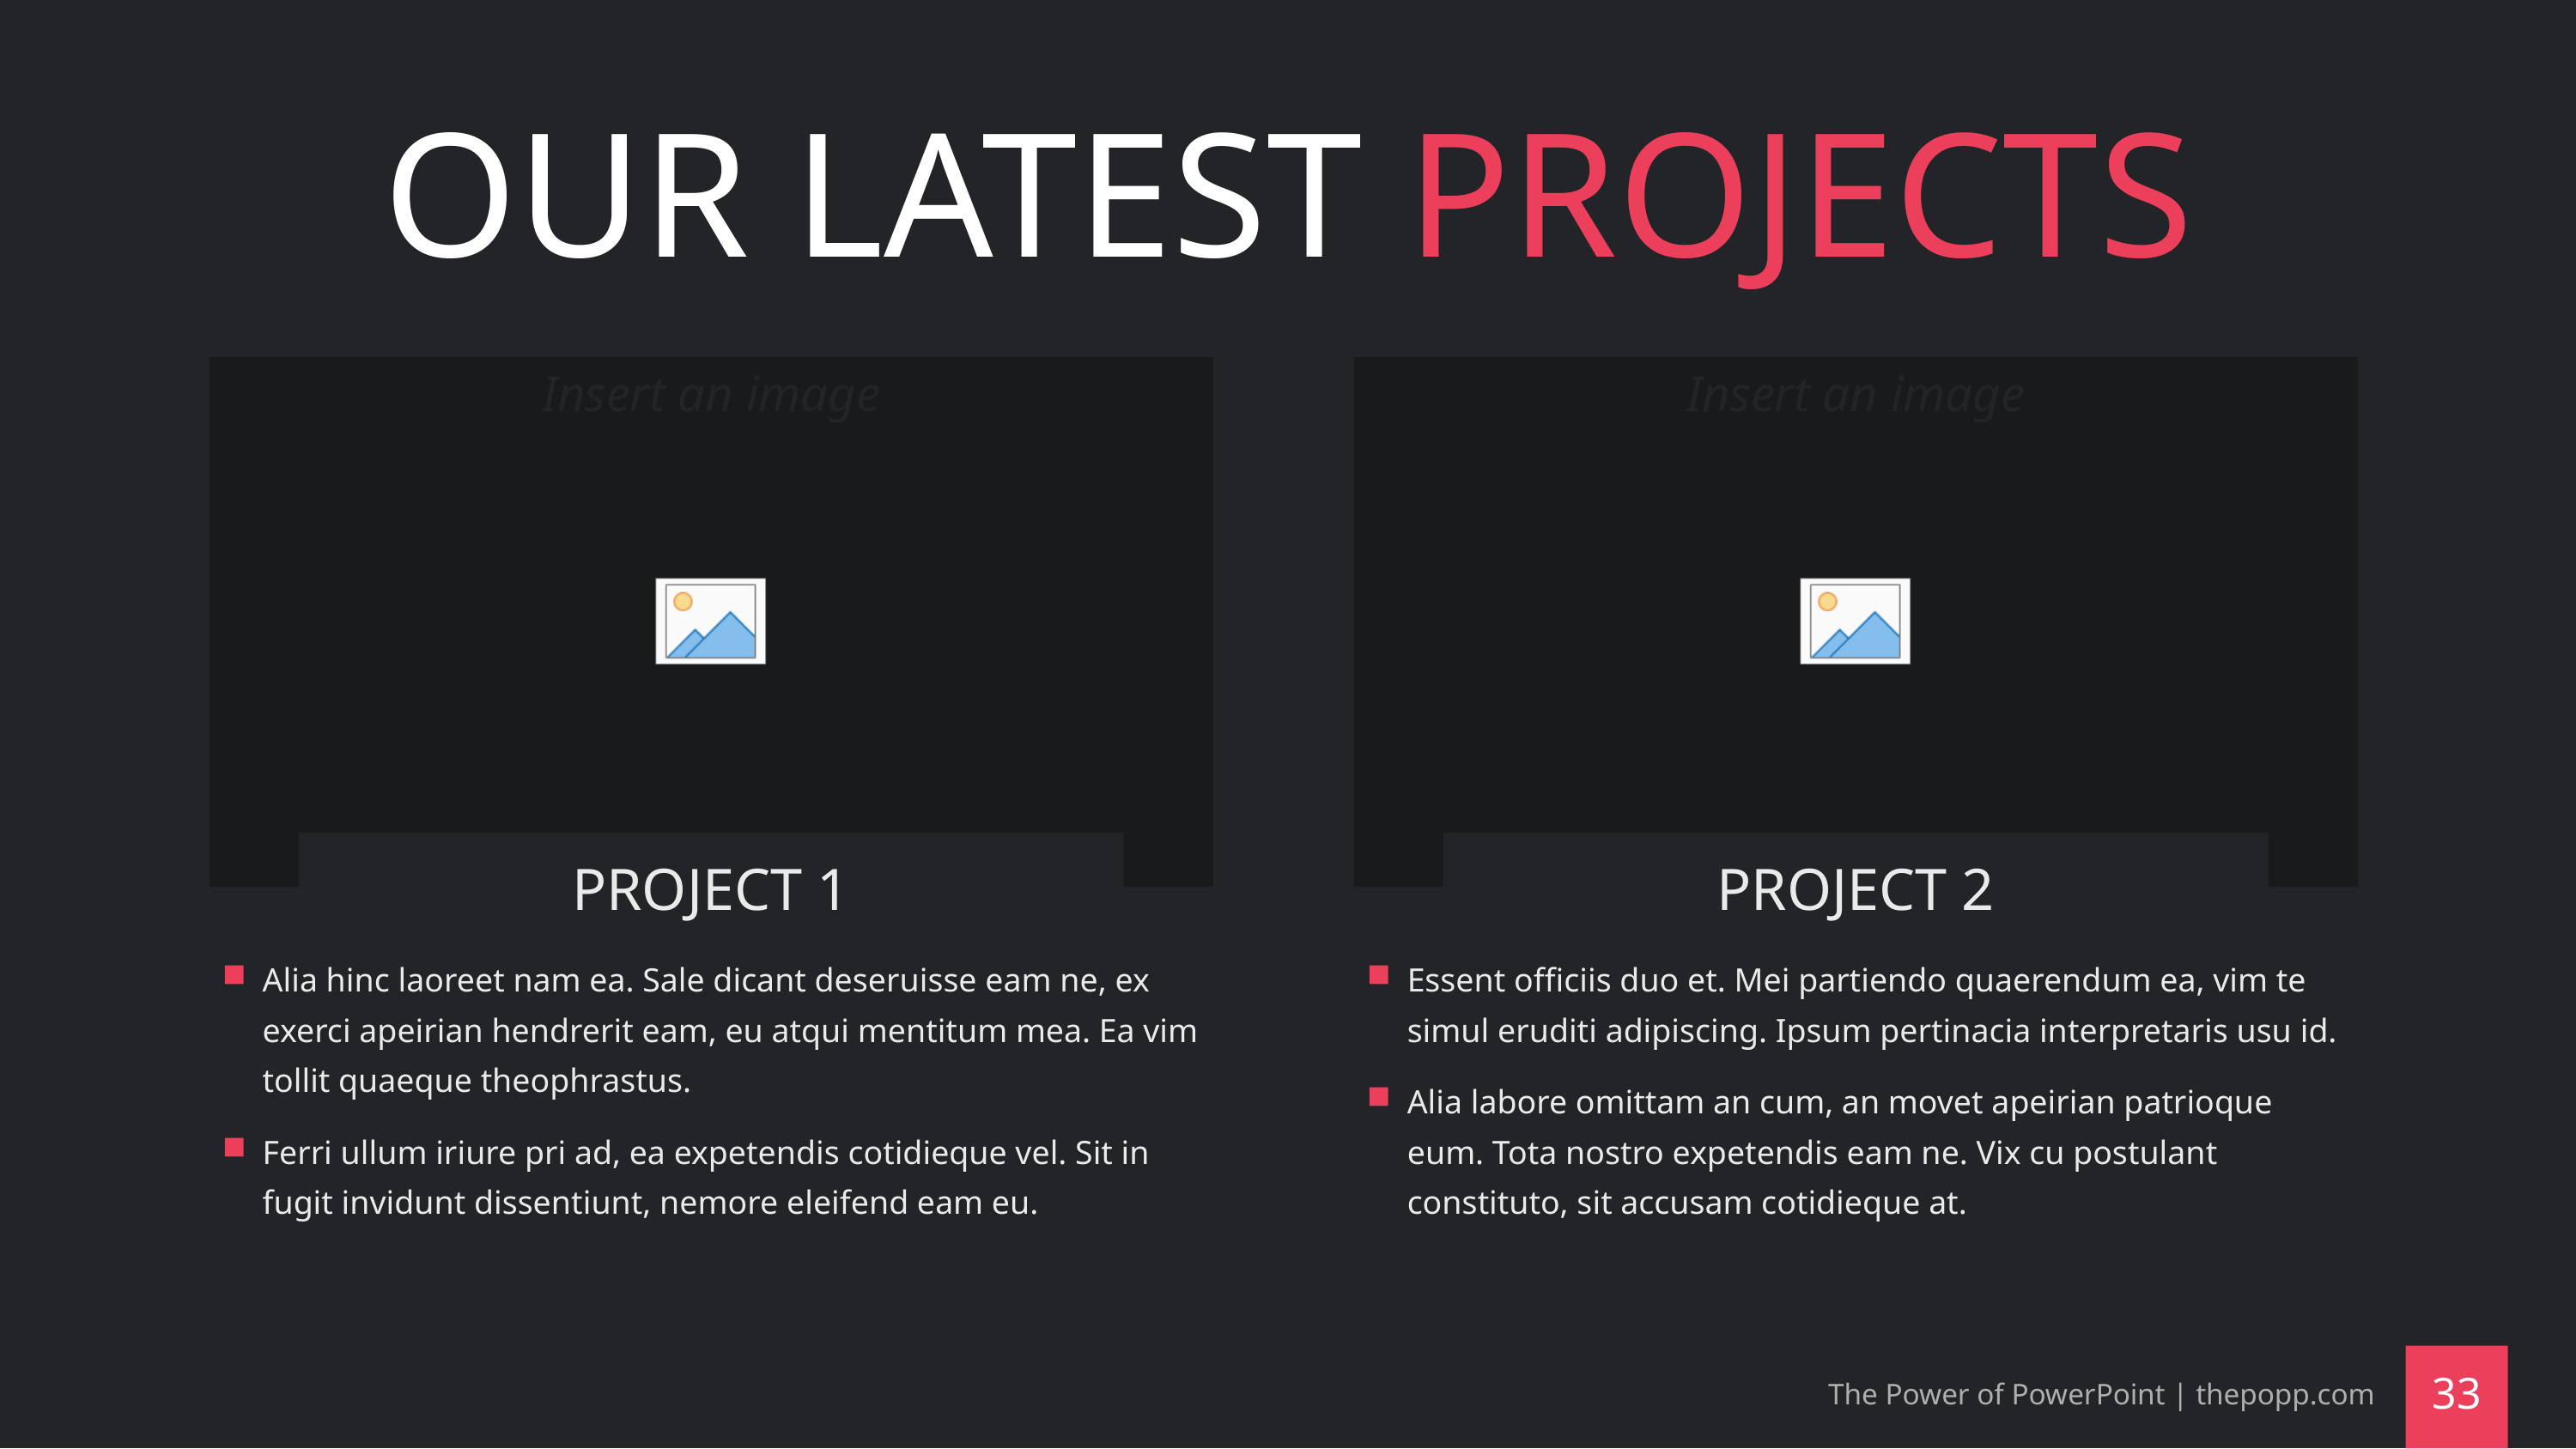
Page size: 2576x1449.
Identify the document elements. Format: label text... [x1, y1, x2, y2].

list PROJECT 1 [299, 888, 1124, 942]
list Alia hinc laoreet nam ea. Sale dicant deseruisse eam ne, ex exerci apeirian hendrerit eam, eu atqui mentitum mea. Ea vim tollit quaeque theophrastus. Ferri ullum iriure pri ad, ea expetendis cotidieque vel. Sit in fugit invidunt dissentiunt, nemore eleifend eam eu. [209, 942, 1213, 1319]
slide_number 33 [2404, 1356, 2509, 1434]
picture [209, 356, 1213, 888]
list Essent officiis duo et. Mei partiendo quaerendum ea, vim te simul eruditi adipiscing. Ipsum pertinacia interpretaris usu id. Alia labore omittam an cum, an movet apeirian patrioque eum. Tota nostro expetendis eam ne. Vix cu postulant constituto, sit accusam cotidieque at. [1353, 942, 2358, 1319]
list PROJECT 2 [1443, 888, 2269, 942]
title OUR LATEST PROJECTS [109, 75, 2467, 302]
picture [1353, 356, 2358, 888]
footer The Power of PowerPoint | thepopp.com [1519, 1356, 2389, 1434]
